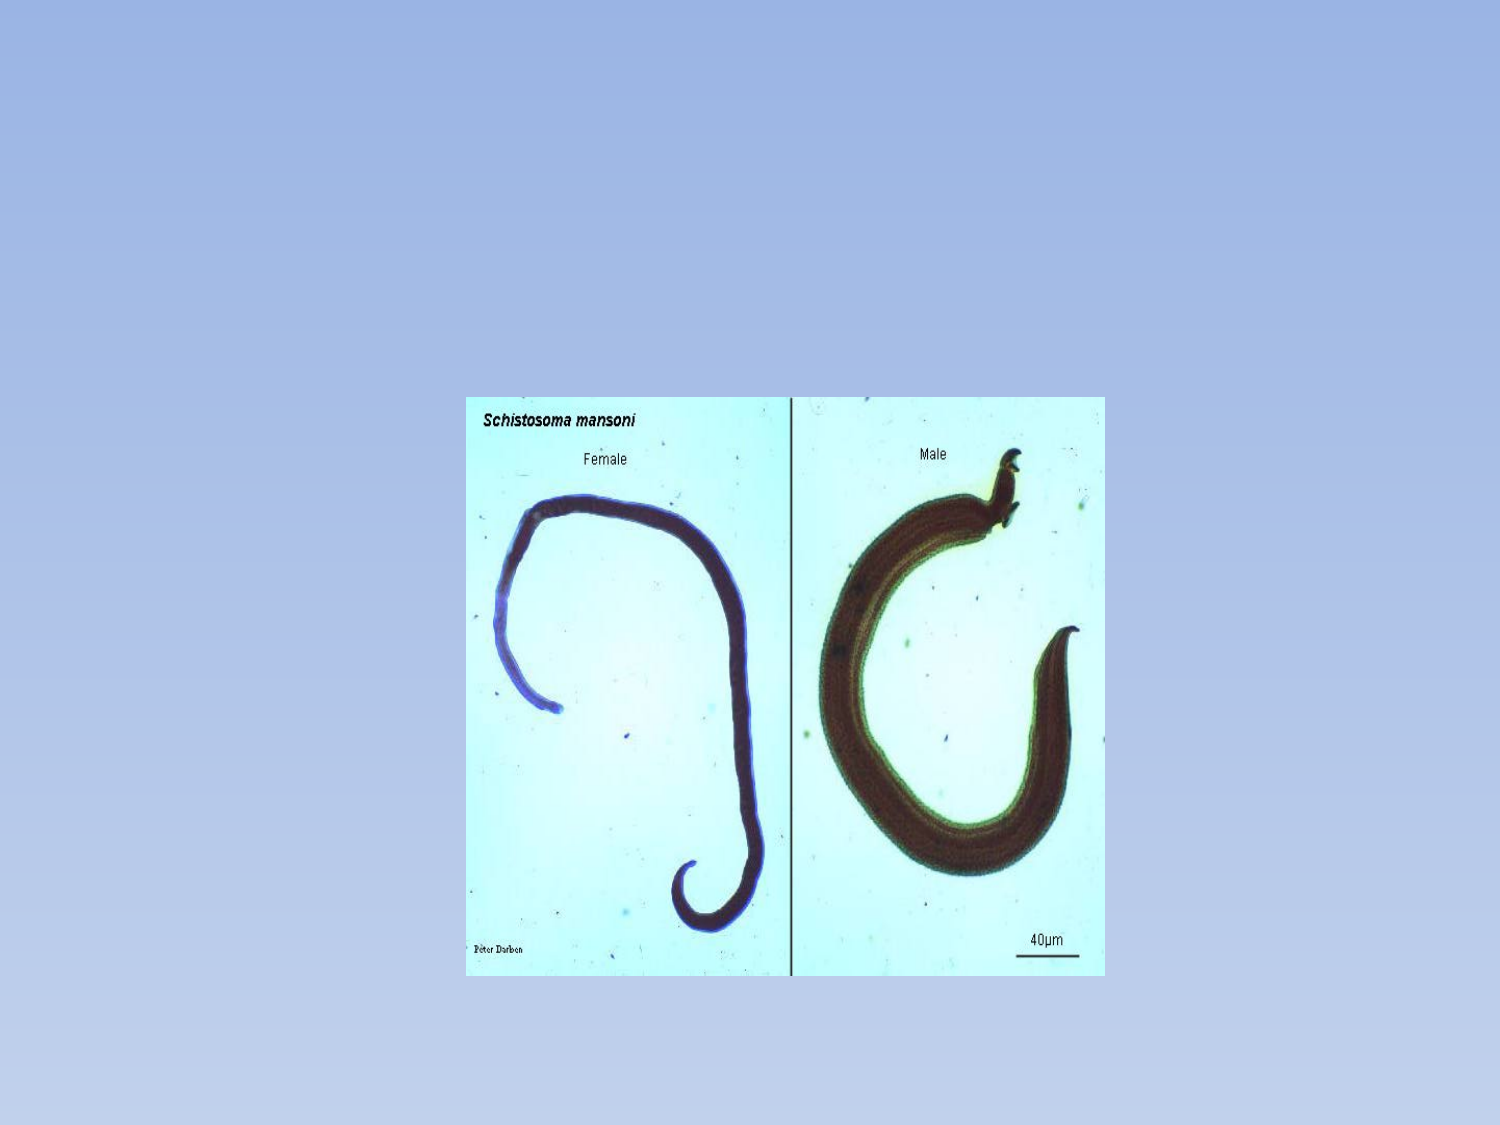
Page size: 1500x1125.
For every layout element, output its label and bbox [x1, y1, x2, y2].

list [466, 396, 1105, 977]
